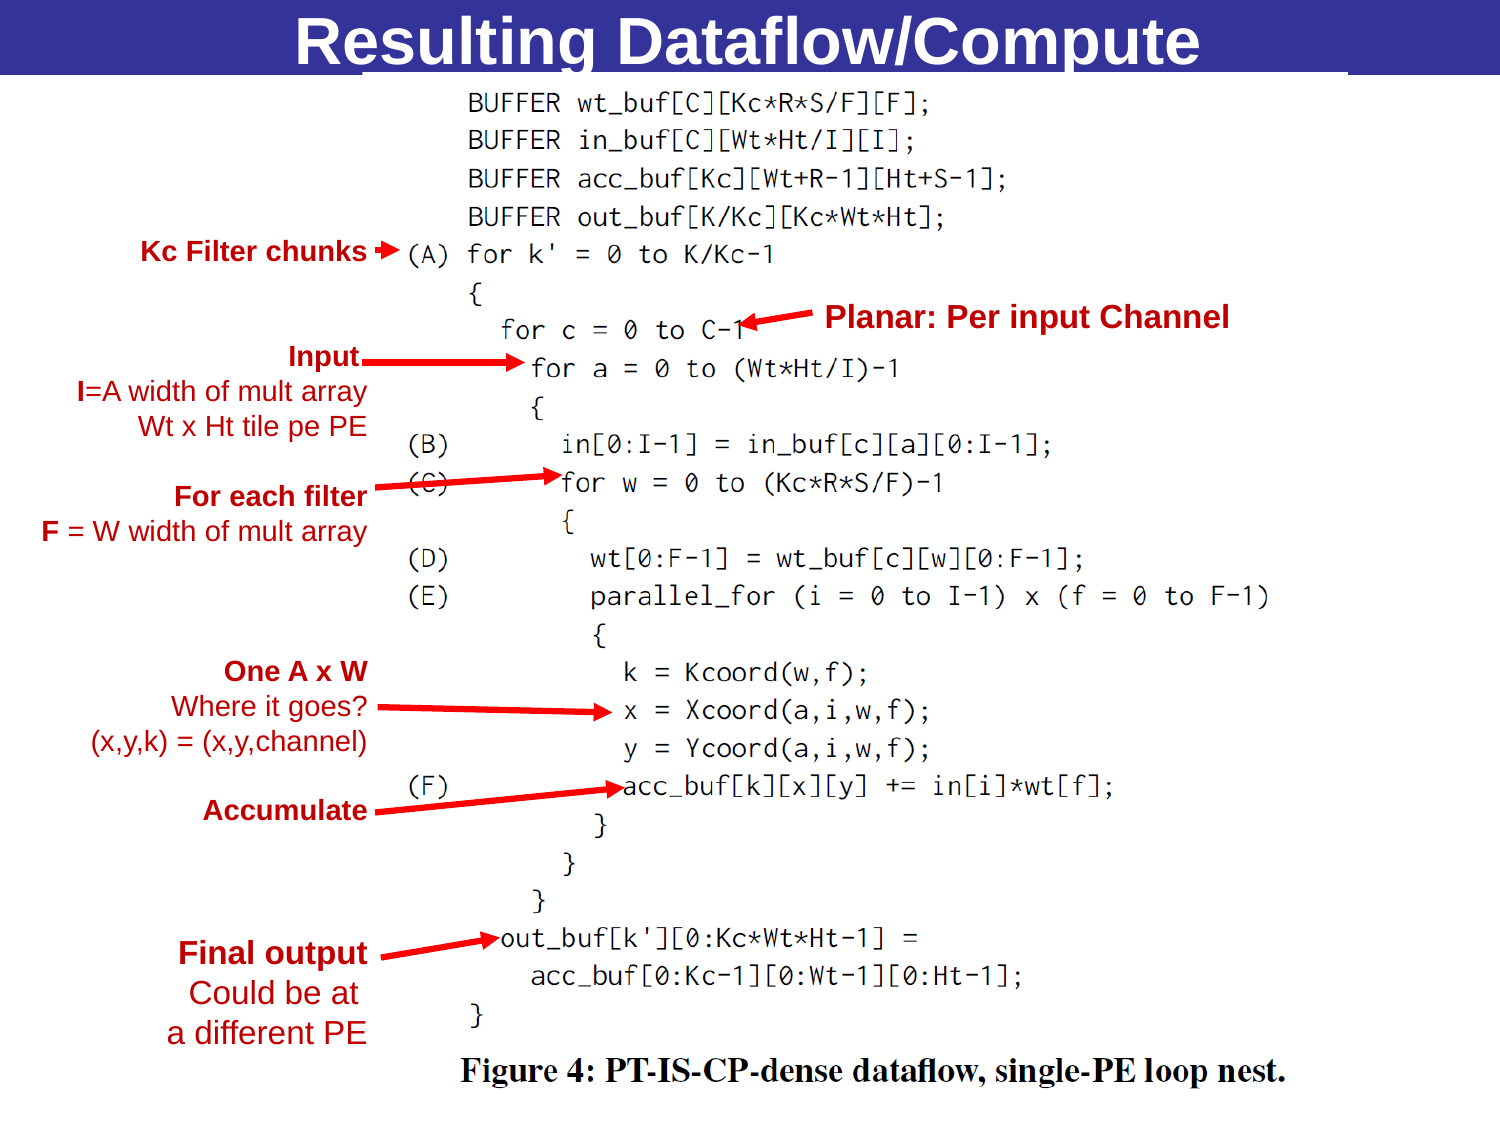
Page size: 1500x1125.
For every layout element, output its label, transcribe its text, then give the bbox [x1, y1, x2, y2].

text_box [380, 937, 501, 958]
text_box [377, 706, 613, 713]
title Resulting Dataflow/Compute [0, 0, 1500, 75]
text_box Kc Filter chunks Input I=A width of mult array Wt x Ht tile pe PE For each filter F = W width of mult array One A x W Where it goes? (x,y,k) = (x,y,channel) Accumulate Final output Could be at a different PE [26, 224, 383, 1125]
picture [362, 72, 1349, 1115]
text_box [374, 474, 563, 488]
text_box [737, 312, 813, 326]
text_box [374, 787, 626, 813]
